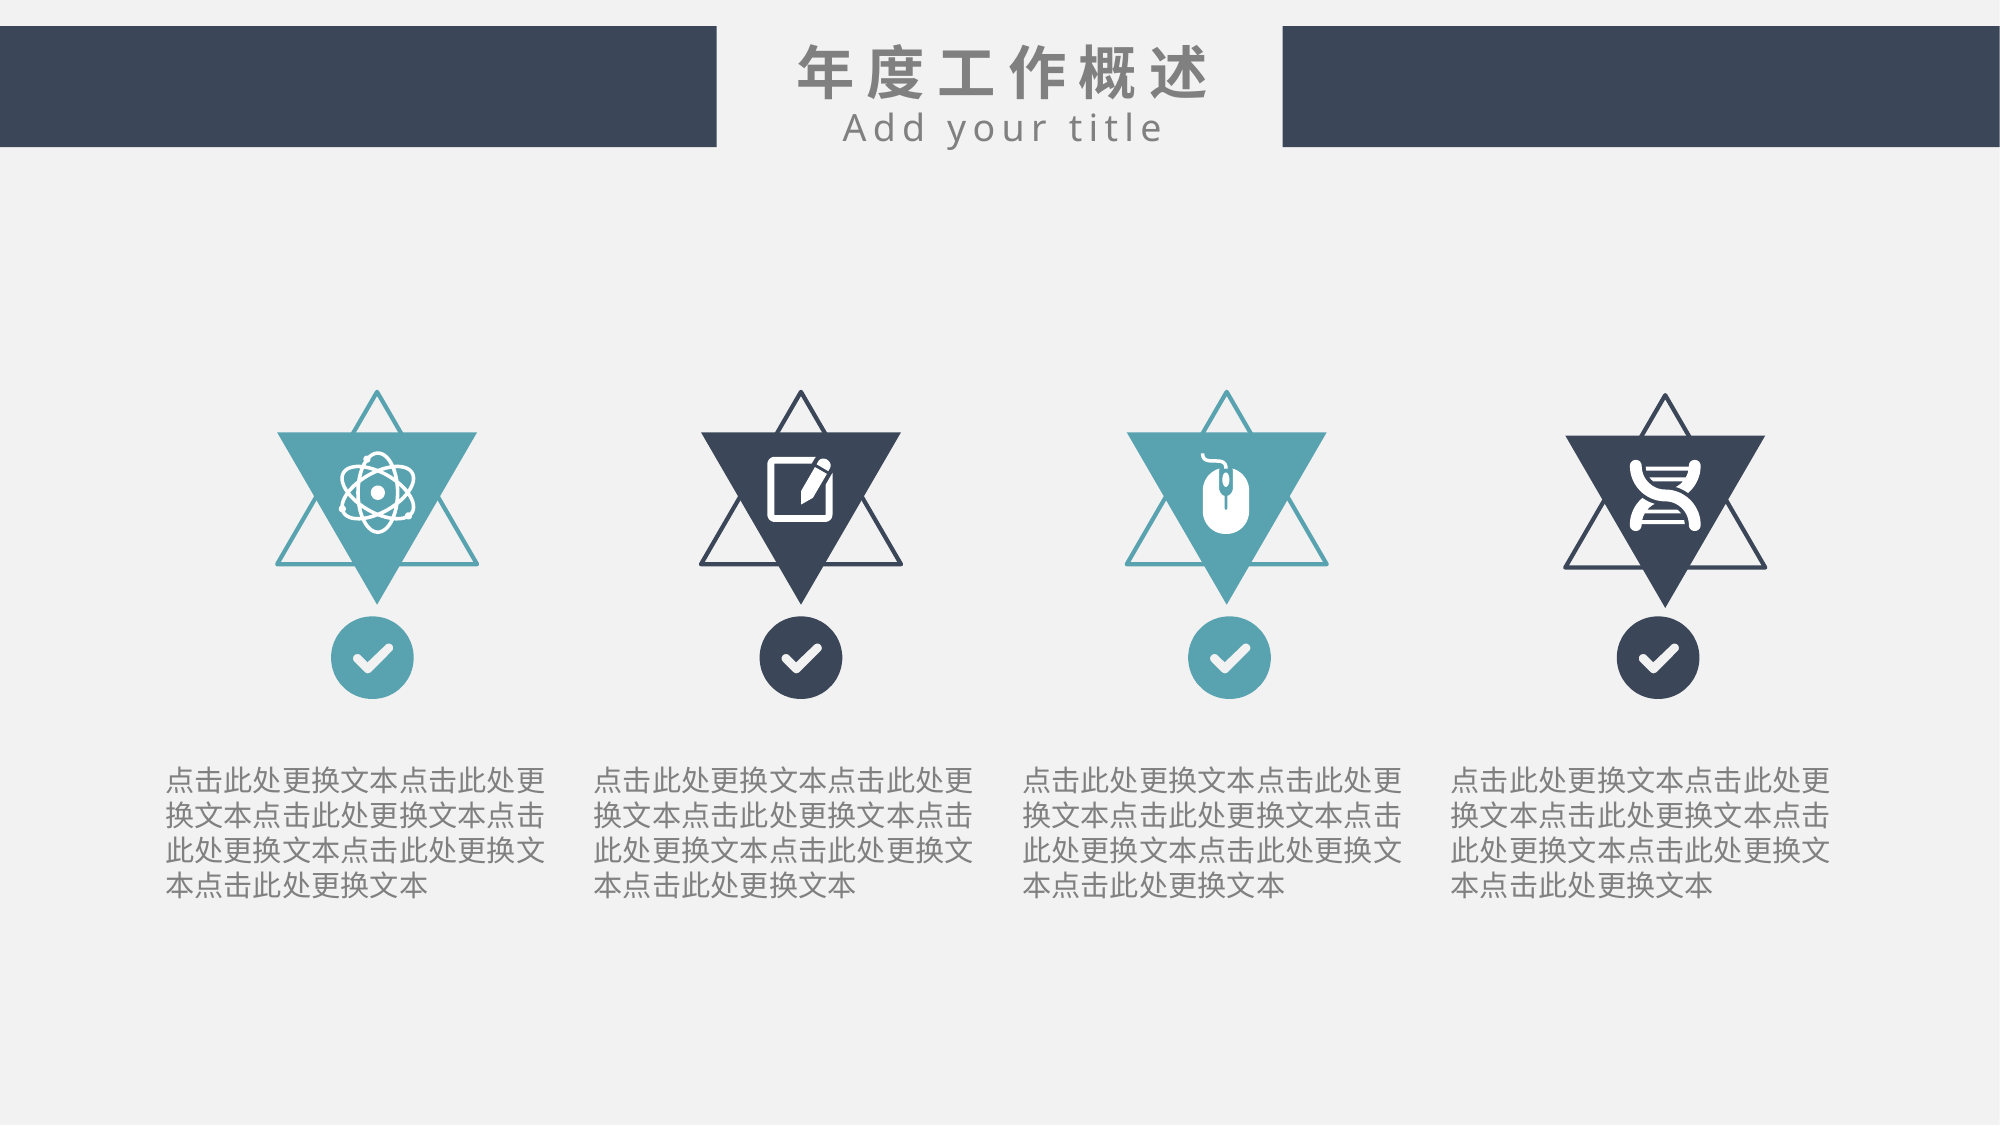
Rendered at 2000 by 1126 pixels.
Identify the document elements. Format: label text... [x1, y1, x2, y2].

text_box [1252, 499, 1329, 567]
text_box [699, 430, 903, 607]
text_box [1640, 393, 1690, 433]
text_box 点击此处更换文本点击此处更换文本点击此处更换文本点击此处更换文本点击此处更换文本点击此处更换文本 [150, 754, 562, 945]
text_box [352, 389, 402, 430]
text_box [331, 616, 414, 699]
text_box [402, 499, 479, 567]
text_box [699, 499, 776, 567]
text_box [1691, 502, 1768, 570]
text_box [1188, 616, 1271, 699]
text_box [337, 540, 418, 607]
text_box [1629, 459, 1701, 532]
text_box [0, 25, 2000, 158]
text_box [1616, 616, 1700, 699]
text_box [1124, 499, 1201, 567]
text_box [1202, 389, 1252, 430]
text_box [275, 499, 352, 567]
text_box 点击此处更换文本点击此处更换文本点击此处更换文本点击此处更换文本点击此处更换文本点击此处更换文本 [1436, 754, 1848, 945]
text_box 点击此处更换文本点击此处更换文本点击此处更换文本点击此处更换文本点击此处更换文本点击此处更换文本 [579, 754, 991, 945]
text_box 点击此处更换文本点击此处更换文本点击此处更换文本点击此处更换文本点击此处更换文本点击此处更换文本 [1007, 754, 1419, 945]
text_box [767, 456, 833, 523]
text_box [776, 389, 826, 430]
text_box [275, 430, 479, 535]
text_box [338, 451, 416, 535]
text_box [1563, 502, 1640, 570]
text_box [826, 499, 903, 567]
text_box [1124, 430, 1329, 607]
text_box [1200, 453, 1250, 535]
text_box [1563, 433, 1768, 611]
text_box [759, 616, 843, 699]
